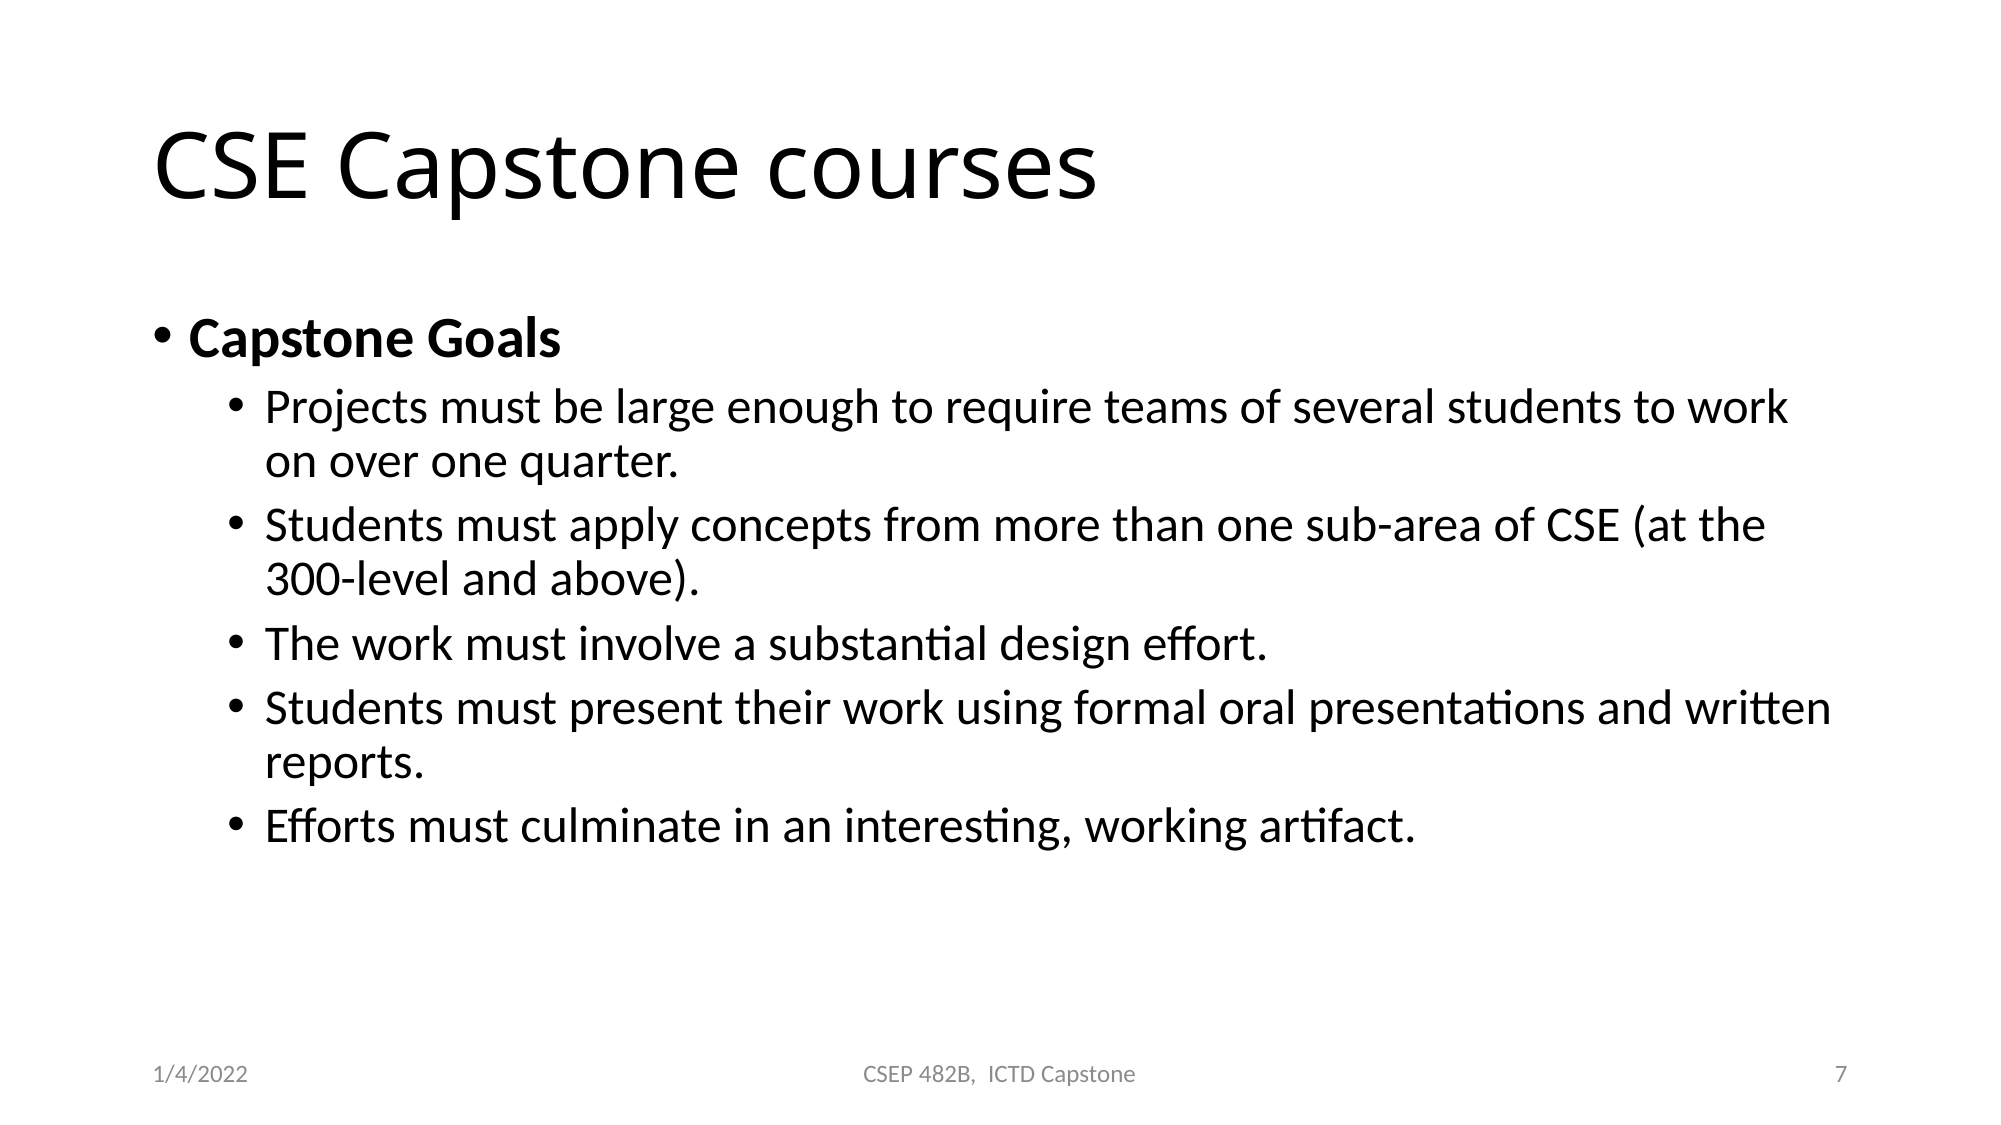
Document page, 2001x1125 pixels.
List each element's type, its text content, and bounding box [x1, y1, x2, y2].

slide_number 7 [1412, 1042, 1863, 1103]
footer CSEP 482B, ICTD Capstone [662, 1042, 1338, 1103]
title CSE Capstone courses [137, 59, 1863, 278]
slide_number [137, 1042, 588, 1103]
list Capstone Goals Projects must be large enough to require teams of several students to work on over one quarter. Students must apply concepts from more than one sub-area of CSE (at the 300-level and above). The work must involve a substantial design effort. Students must present their work using formal oral presentations and written reports. Efforts must culminate in an interesting, working artifact. [137, 299, 1863, 1014]
